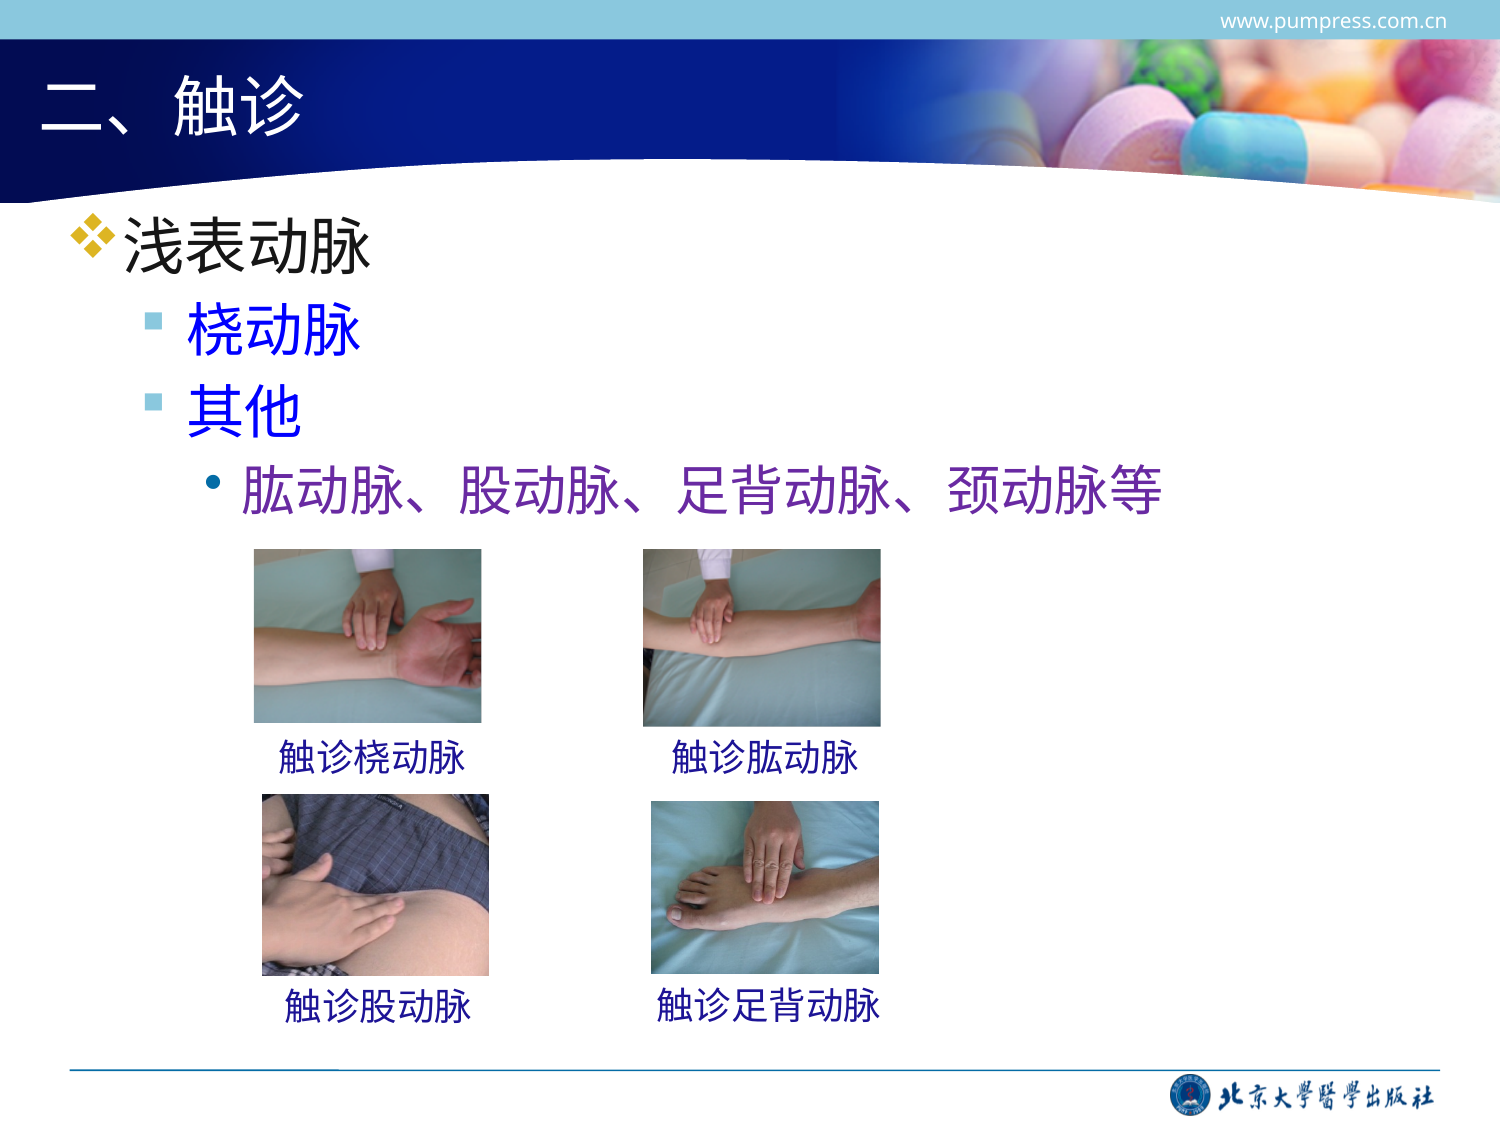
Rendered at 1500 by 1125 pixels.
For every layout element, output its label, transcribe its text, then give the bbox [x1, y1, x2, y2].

picture [261, 794, 489, 977]
picture [651, 801, 879, 974]
text_box 触诊桡动脉 [264, 730, 482, 787]
text_box 触诊足背动脉 [641, 974, 897, 1035]
picture [253, 548, 483, 723]
slide_number www.pumpress.com.cn [1024, 0, 1463, 38]
picture [1170, 1074, 1436, 1118]
title 二、触诊 [23, 58, 1349, 152]
list 浅表动脉 桡动脉 其他 肱动脉、股动脉、足背动脉、颈动脉等 [49, 198, 1463, 1026]
text_box 触诊股动脉 [269, 982, 488, 1036]
picture [0, 40, 1500, 203]
text_box 触诊肱动脉 [656, 736, 874, 787]
picture [643, 548, 883, 728]
